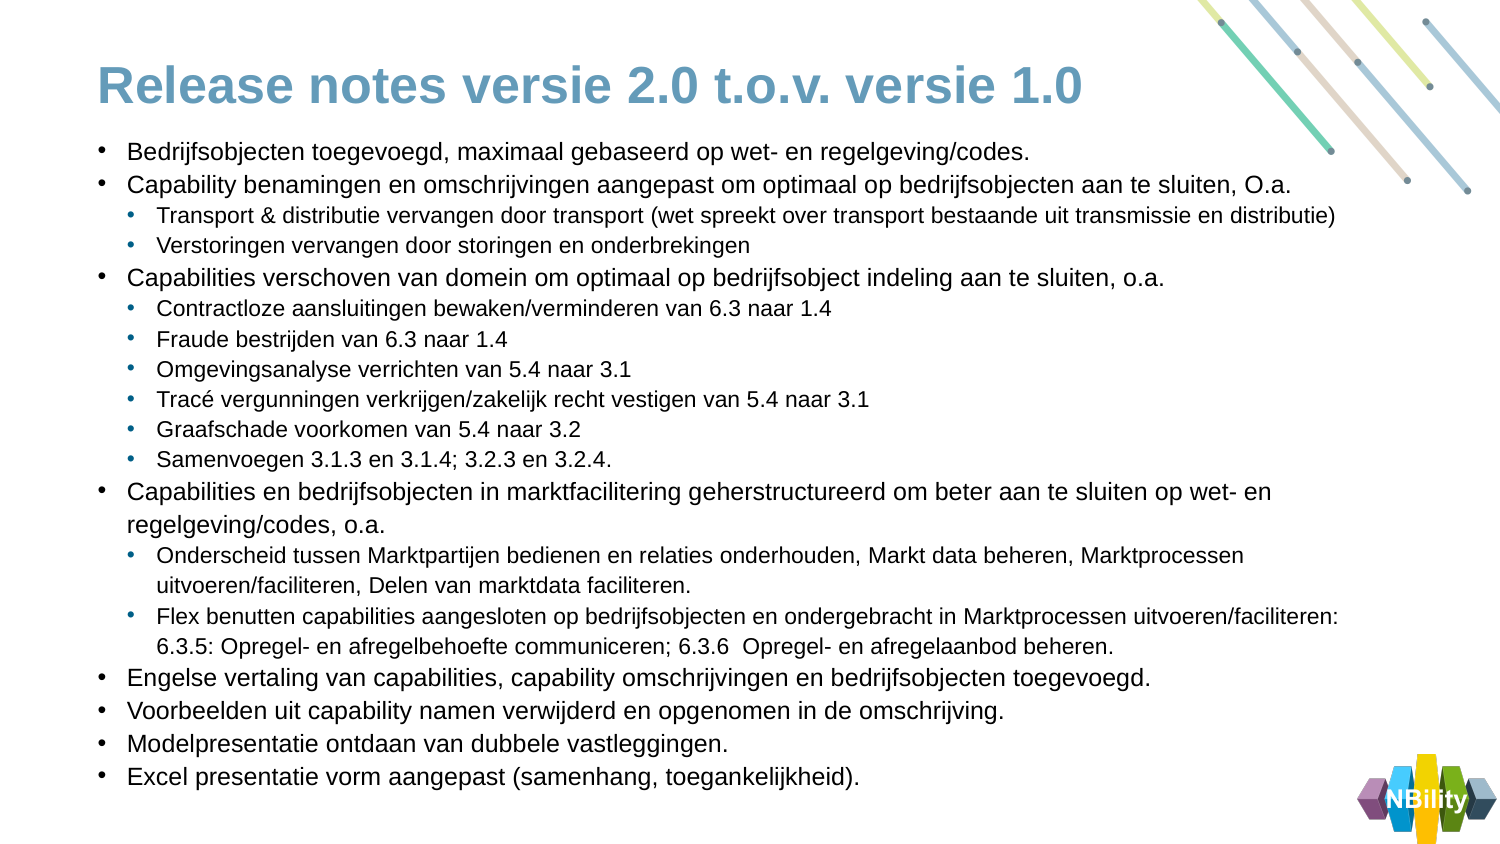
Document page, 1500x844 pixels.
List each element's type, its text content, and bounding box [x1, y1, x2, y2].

picture [1357, 754, 1499, 844]
text_box .4. Delen van marktdata faciliteren [0, 0, 1500, 844]
title Release notes versie 2.0 t.o.v. versie 1.0 [97, 55, 1279, 132]
list Bedrijfsobjecten toegevoegd, maximaal gebaseerd op wet- en regelgeving/codes. Capability benamingen en omschrijvingen aangepast om optimaal op bedrijfsobjecten aan te sluiten, O.a. Transport & distributie vervangen door transport (wet spreekt over transport bestaande uit transmissie en distributie) Verstoringen vervangen door storingen en onderbrekingen Capabilities verschoven van domein om optimaal op bedrijfsobject indeling aan te sluiten, o.a. Contractloze aansluitingen bewaken/verminderen van 6.3 naar 1.4 Fraude bestrijden van 6.3 naar 1.4 Omgevingsanalyse verrichten van 5.4 naar 3.1 Tracé vergunningen verkrijgen/zakelijk recht vestigen van 5.4 naar 3.1 Graafschade voorkomen van 5.4 naar 3.2 Samenvoegen 3.1.3 en 3.1.4; 3.2.3 en 3.2.4. Capabilities en bedrijfsobjecten in marktfacilitering geherstructureerd om beter aan te sluiten op wet- en regelgeving/codes, o.a. Onderscheid tussen Marktpartijen bedienen en relaties onderhouden, Markt data beheren, Marktprocessen uitvoeren/faciliteren, Delen van marktdata faciliteren. Flex benutten capabilities aangesloten op bedrijfsobjecten en ondergebracht in Marktprocessen uitvoeren/faciliteren: 6.3.5: Opregel- en afregelbehoefte communiceren; 6.3.6 Opregel- en afregelaanbod beheren. Engelse vertaling van capabilities, capability omschrijvingen en bedrijfsobjecten toegevoegd. Voorbeelden uit capability namen verwijderd en opgenomen in de omschrijving. Modelpresentatie ontdaan van dubbele vastleggingen. Excel presentatie vorm aangepast (samenhang, toegankelijkheid). [97, 132, 1403, 641]
